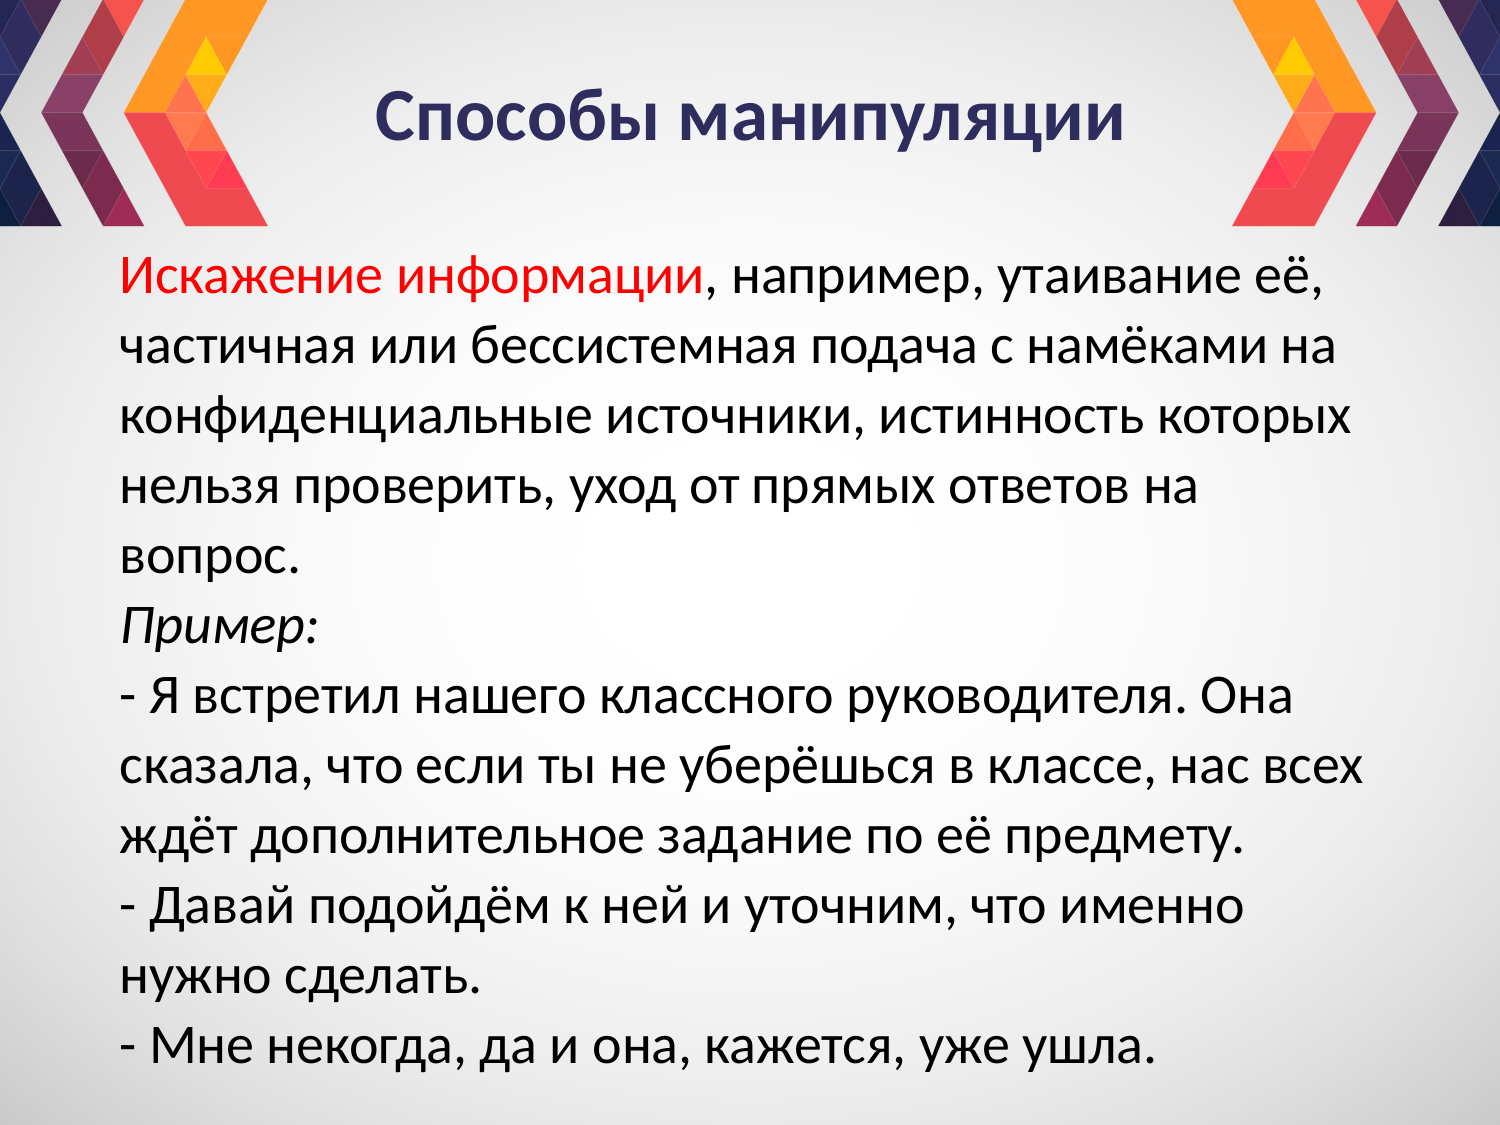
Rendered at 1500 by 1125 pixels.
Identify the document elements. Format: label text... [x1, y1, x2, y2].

picture [0, 0, 1500, 1125]
title Способы манипуляции [209, 59, 1293, 173]
list Искажение информации, например, утаивание её, частичная или бессистемная подача с намёками на конфиденциальные источники, истинность которых нельзя проверить, уход от прямых ответов на вопрос. Пример: - Я встретил нашего классного руководителя. Она сказала, что если ты не уберёшься в классе, нас всех ждёт дополнительное задание по её предмету. - Давай подойдём к ней и уточним, что именно нужно сделать. - Мне некогда, да и она, кажется, уже ушла. [104, 227, 1399, 1125]
